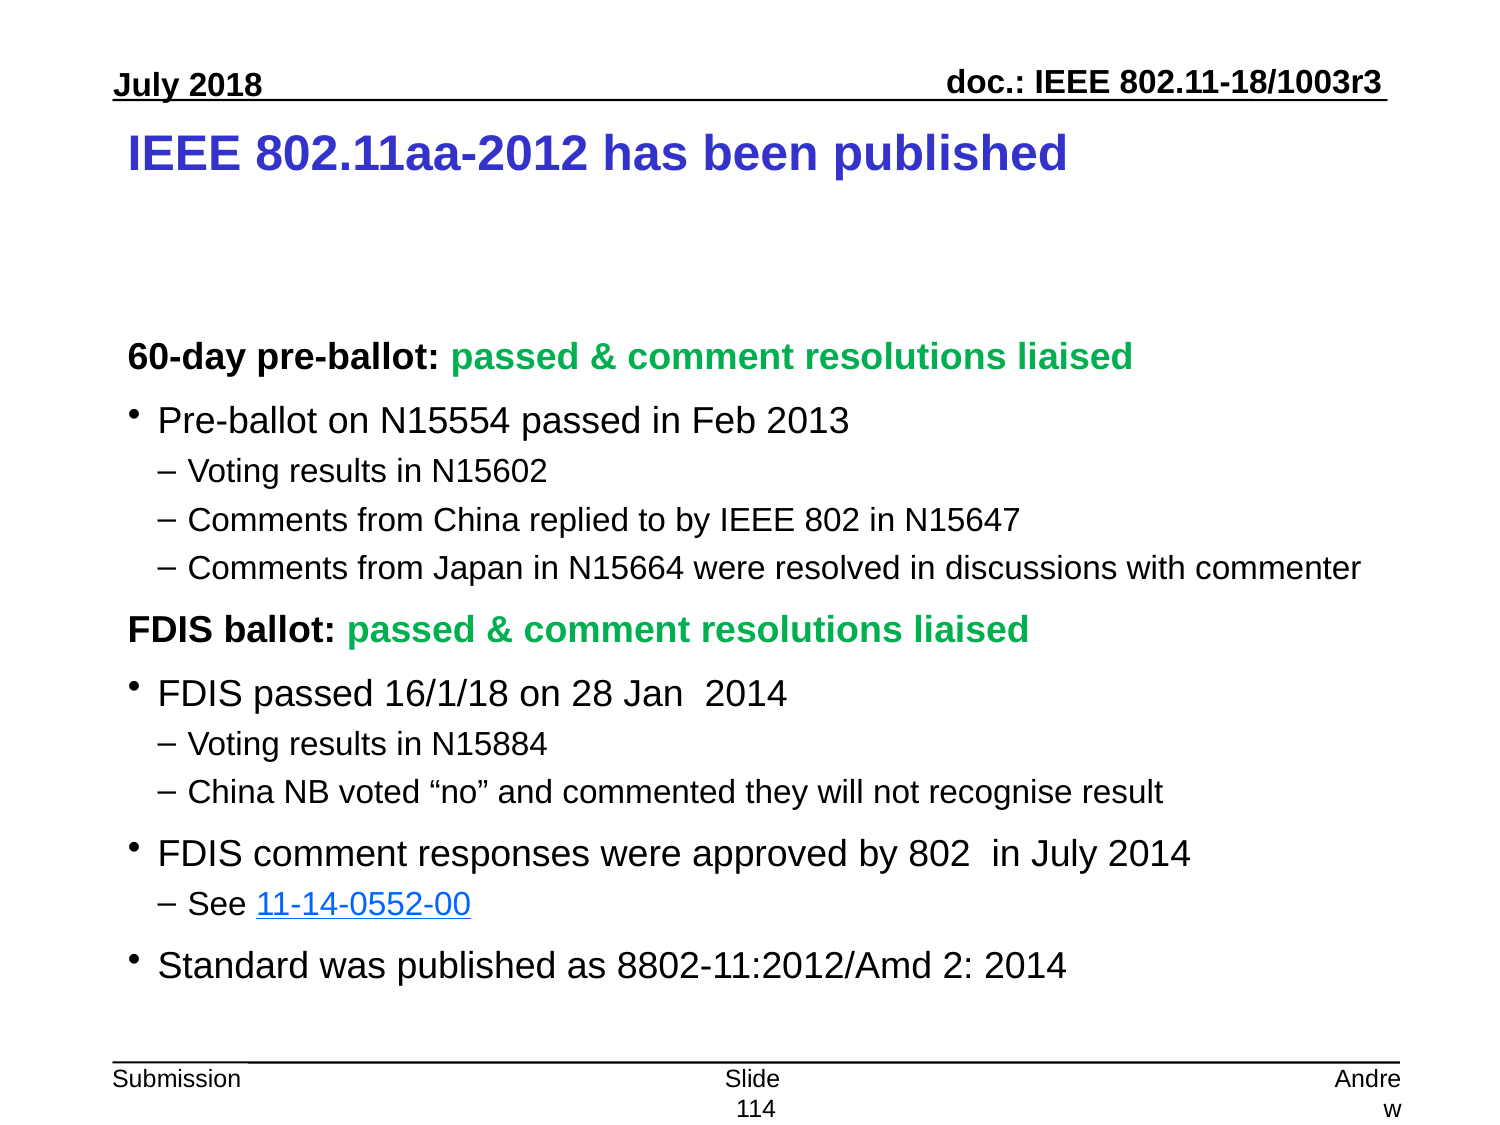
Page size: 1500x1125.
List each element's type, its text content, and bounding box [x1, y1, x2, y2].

list 60-day pre-ballot: passed & comment resolutions liaised Pre-ballot on N15554 passed in Feb 2013 Voting results in N15602 Comments from China replied to by IEEE 802 in N15647 Comments from Japan in N15664 were resolved in discussions with commenter FDIS ballot: passed & comment resolutions liaised FDIS passed 16/1/18 on 28 Jan 2014 Voting results in N15884 China NB voted “no” and commented they will not recognise result FDIS comment responses were approved by 802 in July 2014 See 11-14-0552-00 Standard was published as 8802-11:2012/Amd 2: 2014 [112, 324, 1388, 1000]
slide_number Slide 114 [709, 1061, 803, 1093]
footer Andrew Myles, Cisco [1320, 1061, 1402, 1093]
title IEEE 802.11aa-2012 has been published [112, 112, 1500, 288]
